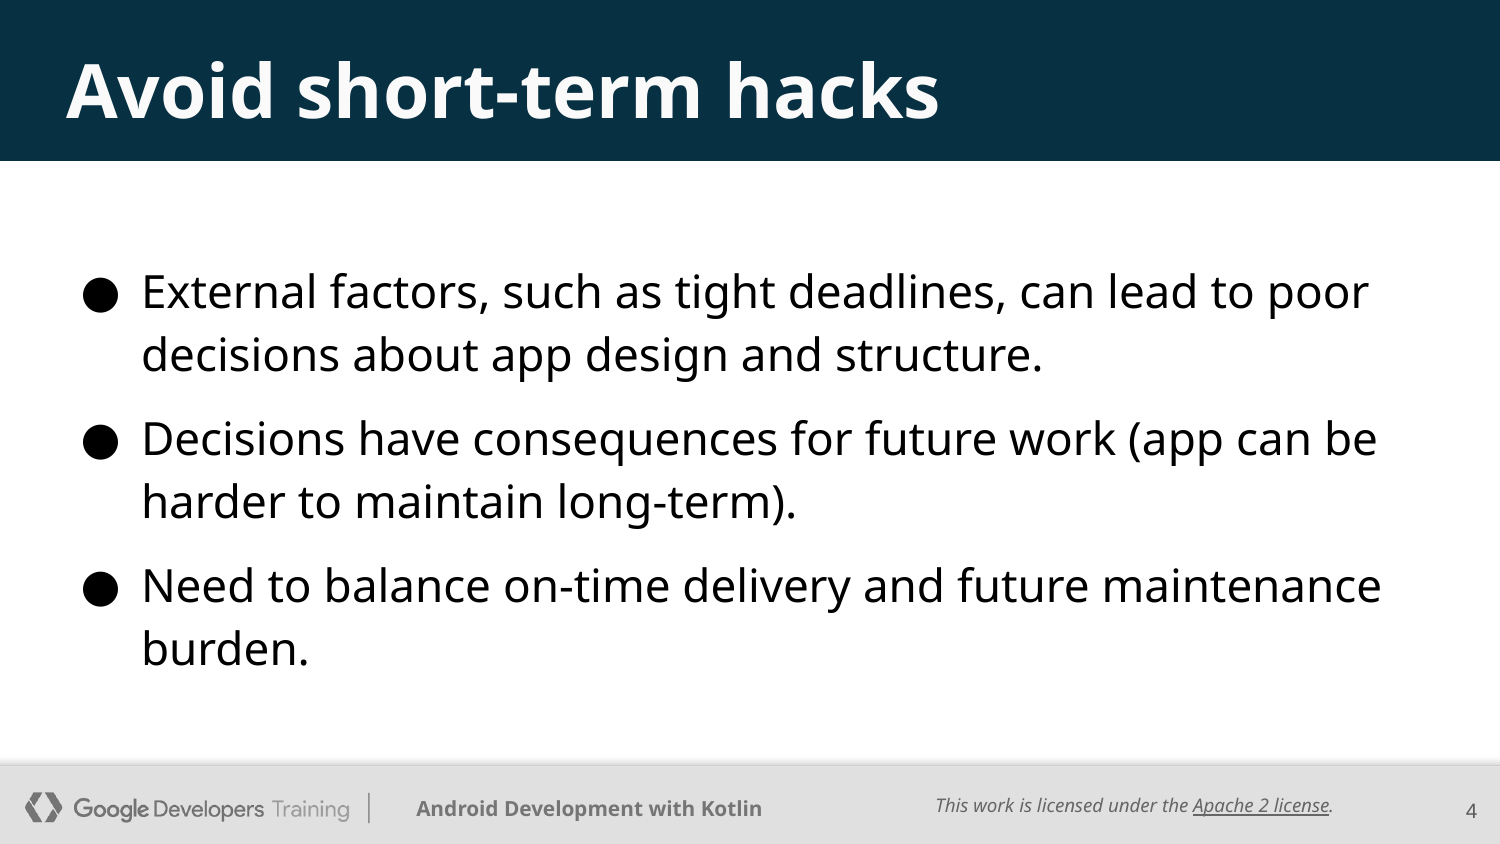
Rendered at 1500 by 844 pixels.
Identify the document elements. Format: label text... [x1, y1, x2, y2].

title Avoid short-term hacks [51, 28, 1449, 122]
list External factors, such as tight deadlines, can lead to poor decisions about app design and structure. Decisions have consequences for future work (app can be harder to maintain long-term). Need to balance on-time delivery and future maintenance burden. [51, 239, 1449, 708]
slide_number ‹#› [1402, 777, 1493, 842]
picture [0, 161, 1500, 844]
